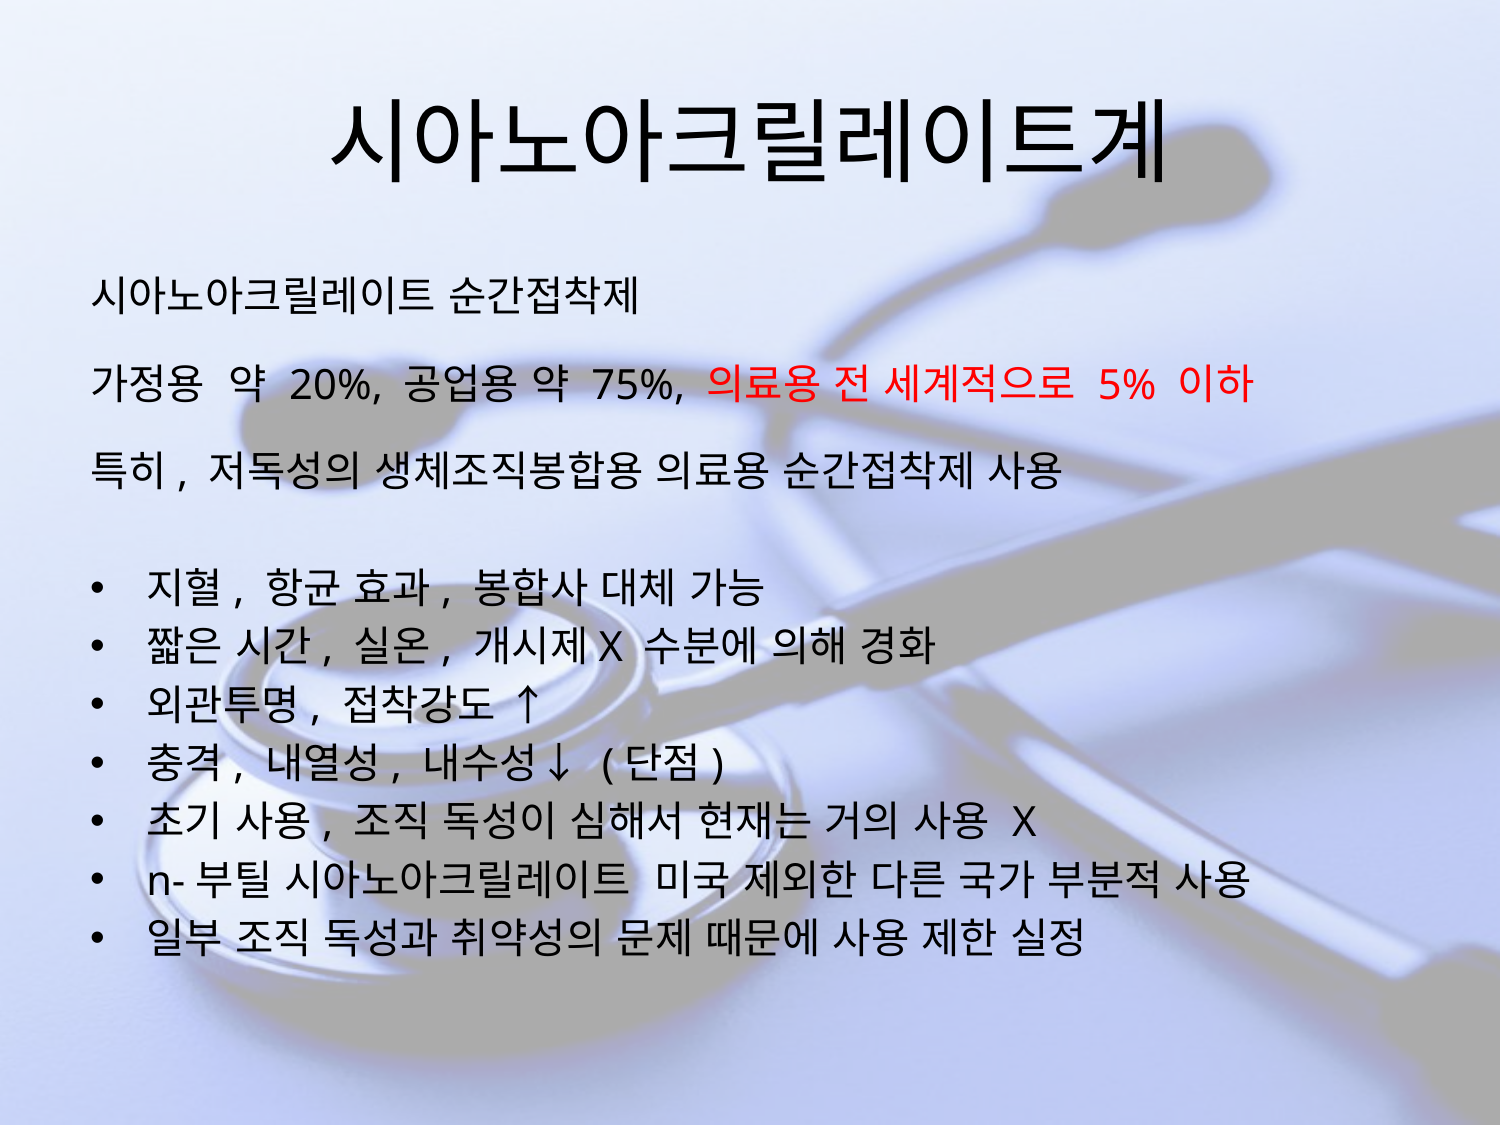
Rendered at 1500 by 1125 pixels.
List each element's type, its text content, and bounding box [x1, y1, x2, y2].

title 시아노아크릴레이트계 [75, 45, 1425, 233]
list 시아노아크릴레이트 순간접착제 가정용 약 20%, 공업용 약 75%, 의료용 전 세계적으로 5% 이하 특히, 저독성의 생체조직봉합용 의료용 순간접착제 사용 지혈, 항균 효과, 봉합사 대체 가능 짧은 시간, 실온, 개시제X 수분에 의해 경화 외관투명, 접착강도 ↑ 충격, 내열성, 내수성↓ (단점) 초기 사용, 조직 독성이 심해서 현재는 거의 사용 X n-부틸 시아노아크릴레이트 미국 제외한 다른 국가 부분적 사용 일부 조직 독성과 취약성의 문제 때문에 사용 제한 실정 [75, 262, 1425, 1005]
